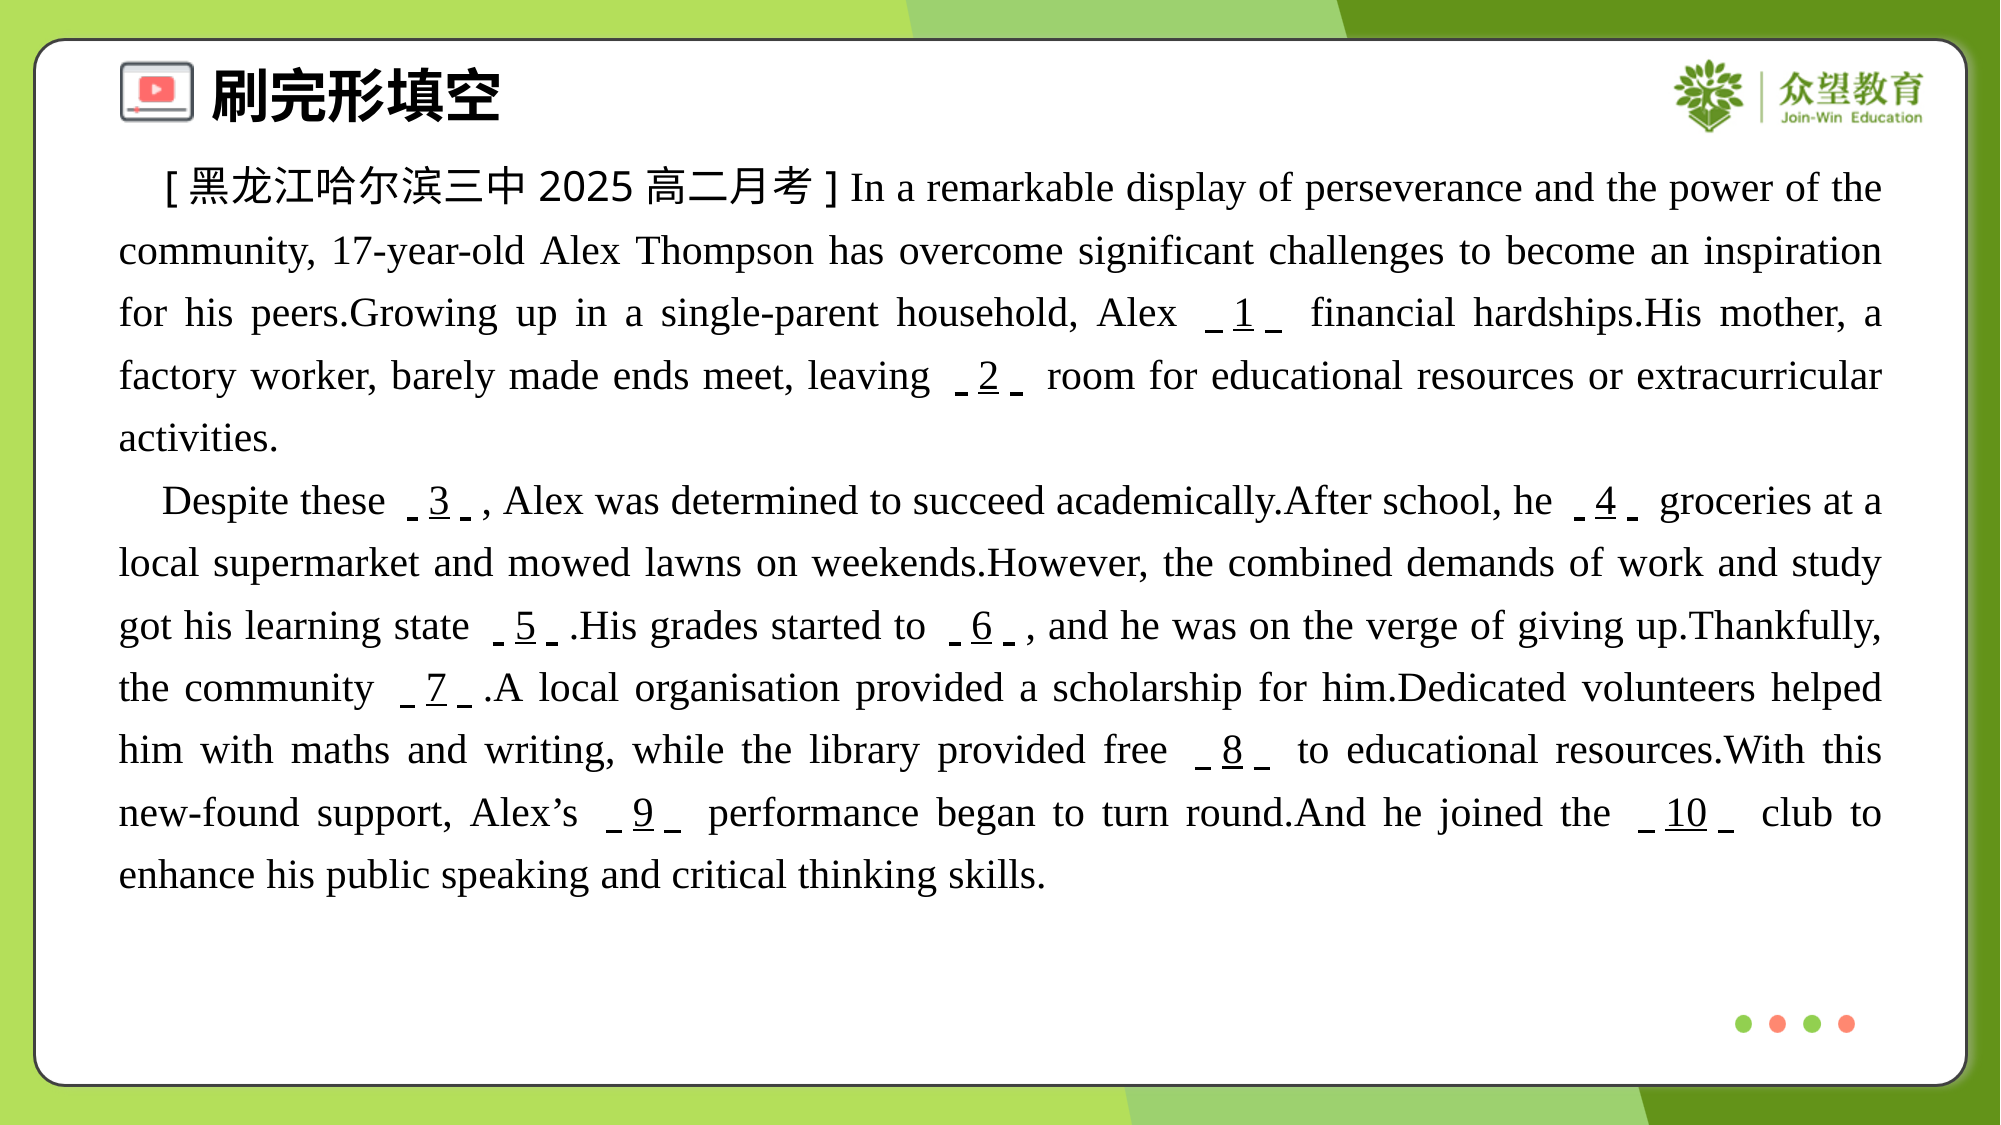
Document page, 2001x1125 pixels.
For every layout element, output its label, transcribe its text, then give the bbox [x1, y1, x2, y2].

text_box [黑龙江哈尔滨三中2025高二月考] In a remarkable display of perseverance and the power of the community, 17-year-old Alex Thompson has overcome significant challenges to become an inspiration for his peers.Growing up in a single-parent household, Alex . .1. . financial hardships.His mother, a factory worker, barely made ends meet, leaving . .2. . room for educational resources or extracurricular activities. Despite these . .3. ., Alex was determined to succeed academically.After school, he . .4. . groceries at a local supermarket and mowed lawns on weekends.However, the combined demands of work and study got his learning state . .5. ..His grades started to . .6. ., and he was on the verge of giving up.Thankfully, the community . .7. ..A local organisation provided a scholarship for him.Dedicated volunteers helped him with maths and writing, while the library provided free . .8. . to educational resources.With this new-found support, Alex’s . .9. . performance began to turn round.And he joined the . .10. . club to enhance his public speaking and critical thinking skills. [118, 147, 1883, 898]
picture [0, 0, 2000, 1125]
